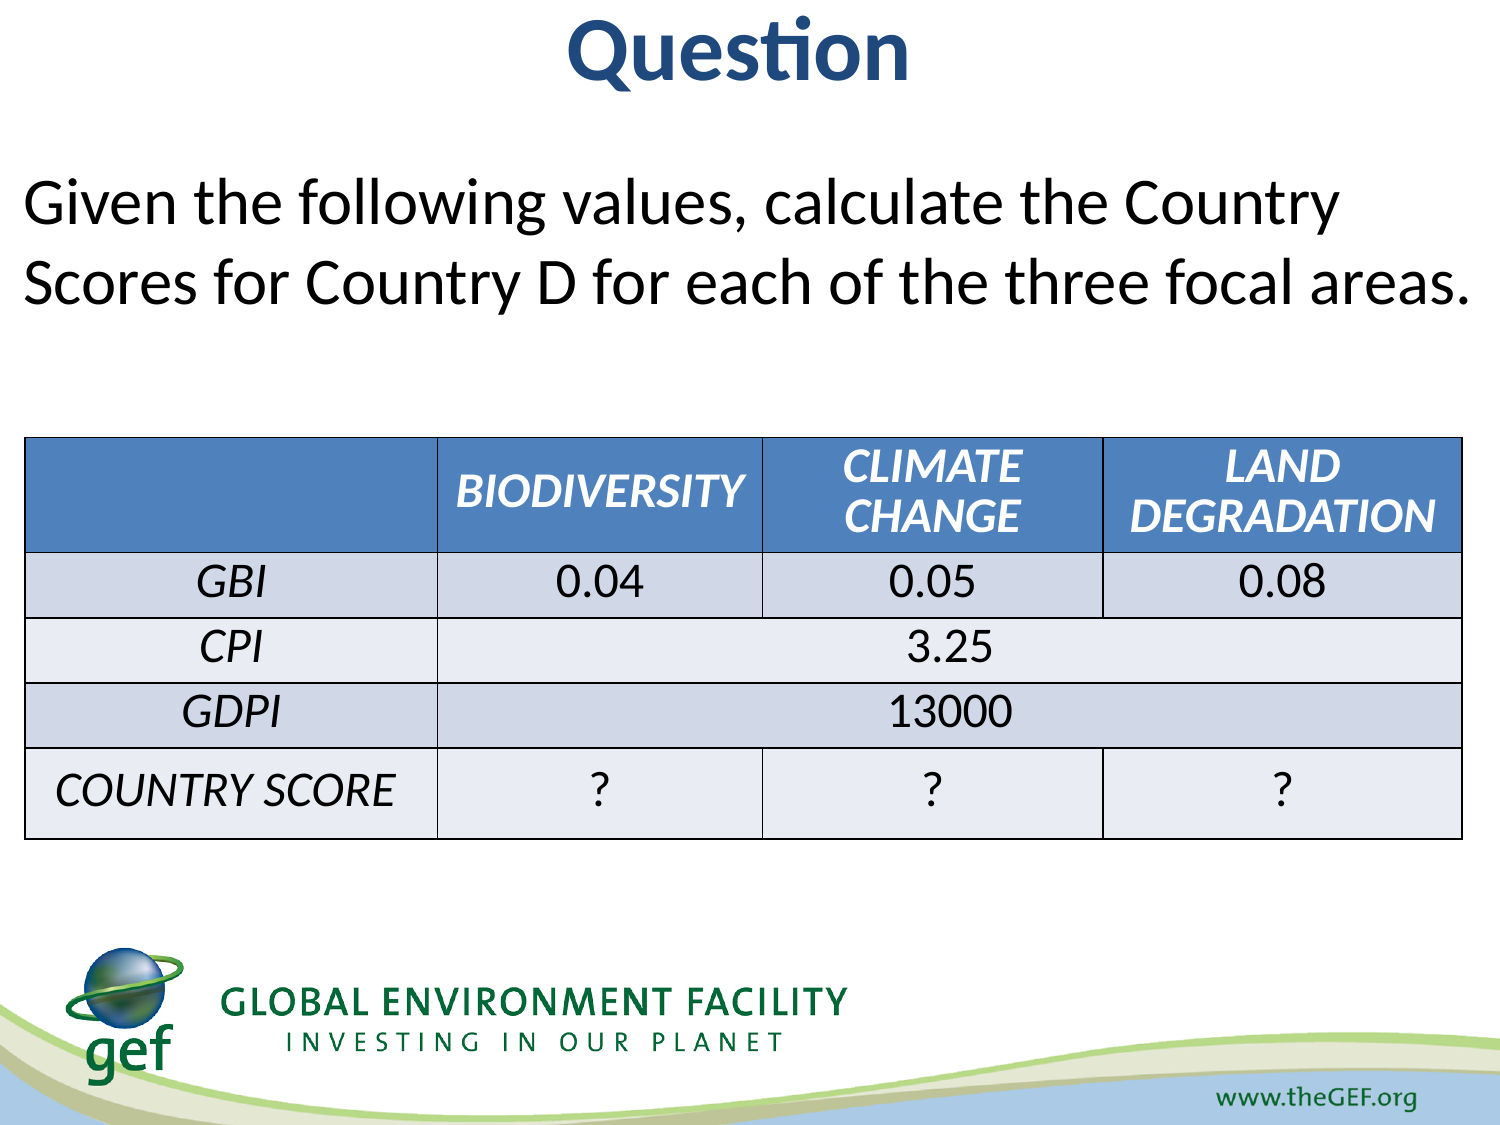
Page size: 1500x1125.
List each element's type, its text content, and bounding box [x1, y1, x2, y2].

table_cell ? [763, 749, 1102, 838]
table_header LAND DEGRADATION [1104, 438, 1461, 552]
table_cell 0.05 [763, 553, 1102, 617]
table_cell GDPI [26, 684, 437, 747]
table_cell 0.04 [438, 553, 762, 617]
table_cell CPI [26, 619, 437, 682]
list Given the following values, calculate the Country Scores for Country D for each of the three focal areas. [7, 149, 1499, 976]
table_cell 3.25 [438, 619, 1461, 682]
table_cell ? [438, 749, 762, 838]
table_cell GBI [26, 553, 437, 617]
table_cell 0.08 [1104, 553, 1461, 617]
table_header [26, 438, 437, 552]
picture [0, 920, 1500, 1125]
title Question [74, 0, 1426, 88]
table_header CLIMATE CHANGE [763, 438, 1102, 552]
table_cell ? [1104, 749, 1461, 838]
table_cell 13000 [438, 684, 1461, 747]
table_header BIODIVERSITY [438, 438, 762, 552]
table_cell COUNTRY SCORE [26, 749, 437, 838]
